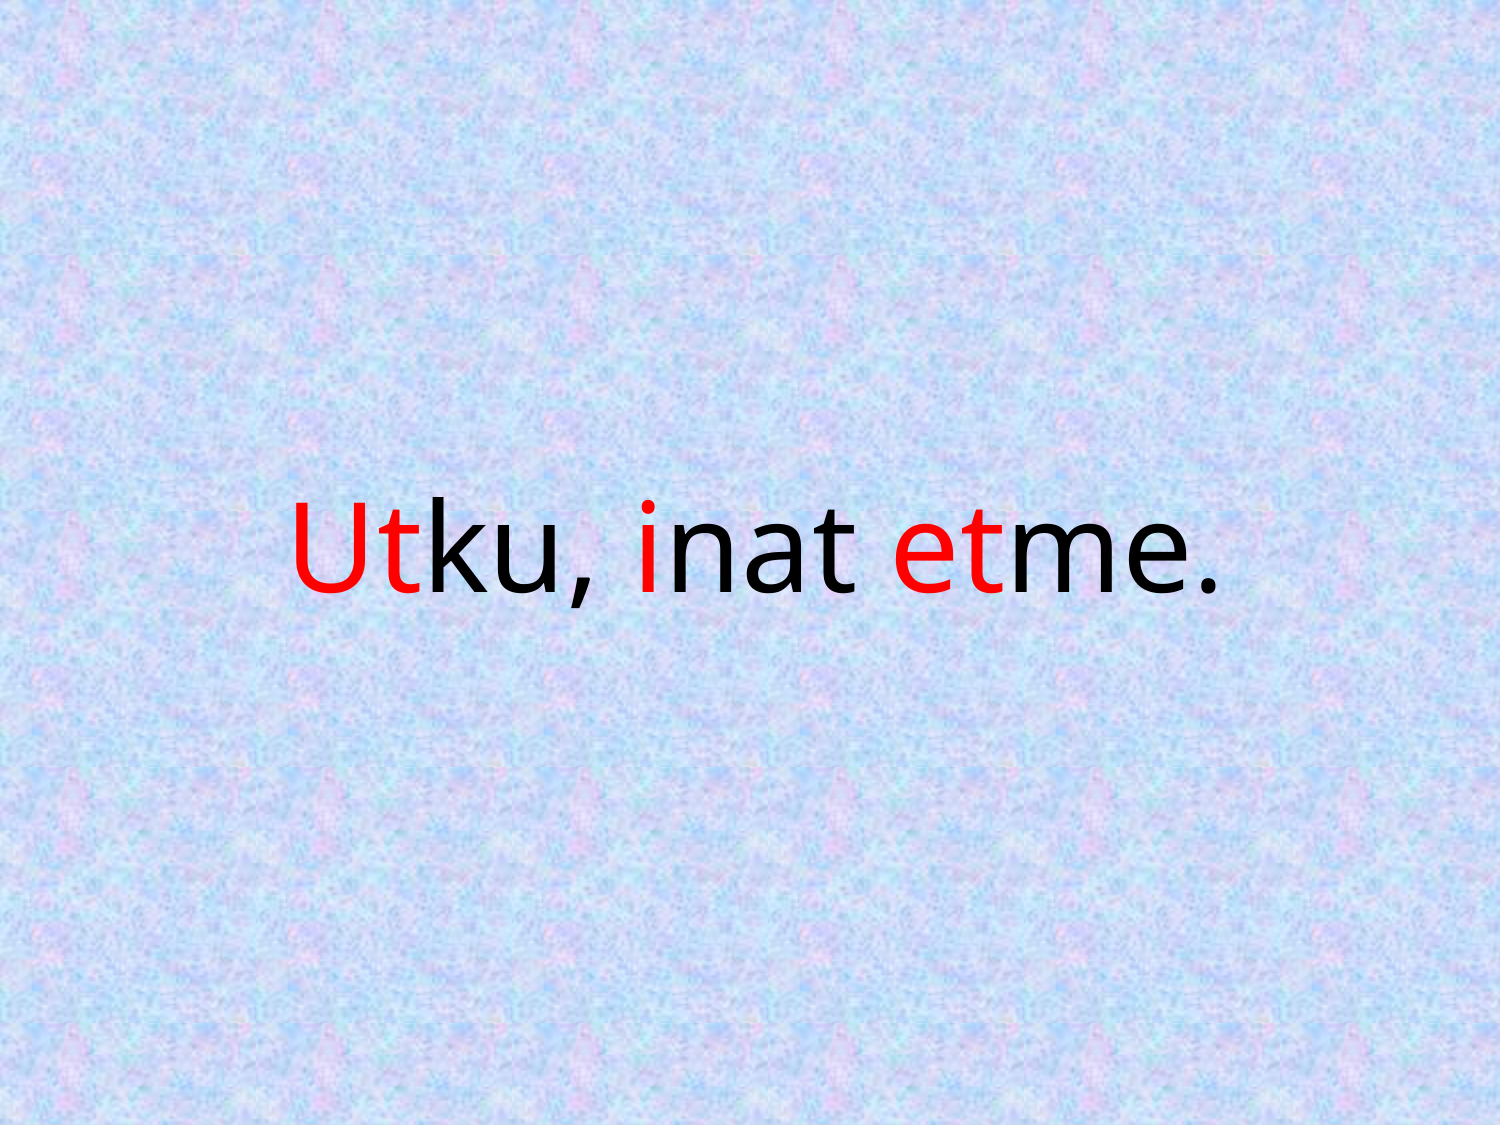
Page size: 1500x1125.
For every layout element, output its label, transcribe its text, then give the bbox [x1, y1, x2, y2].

picture [0, 0, 1500, 1125]
title Utku, inat etme. [117, 421, 1393, 663]
